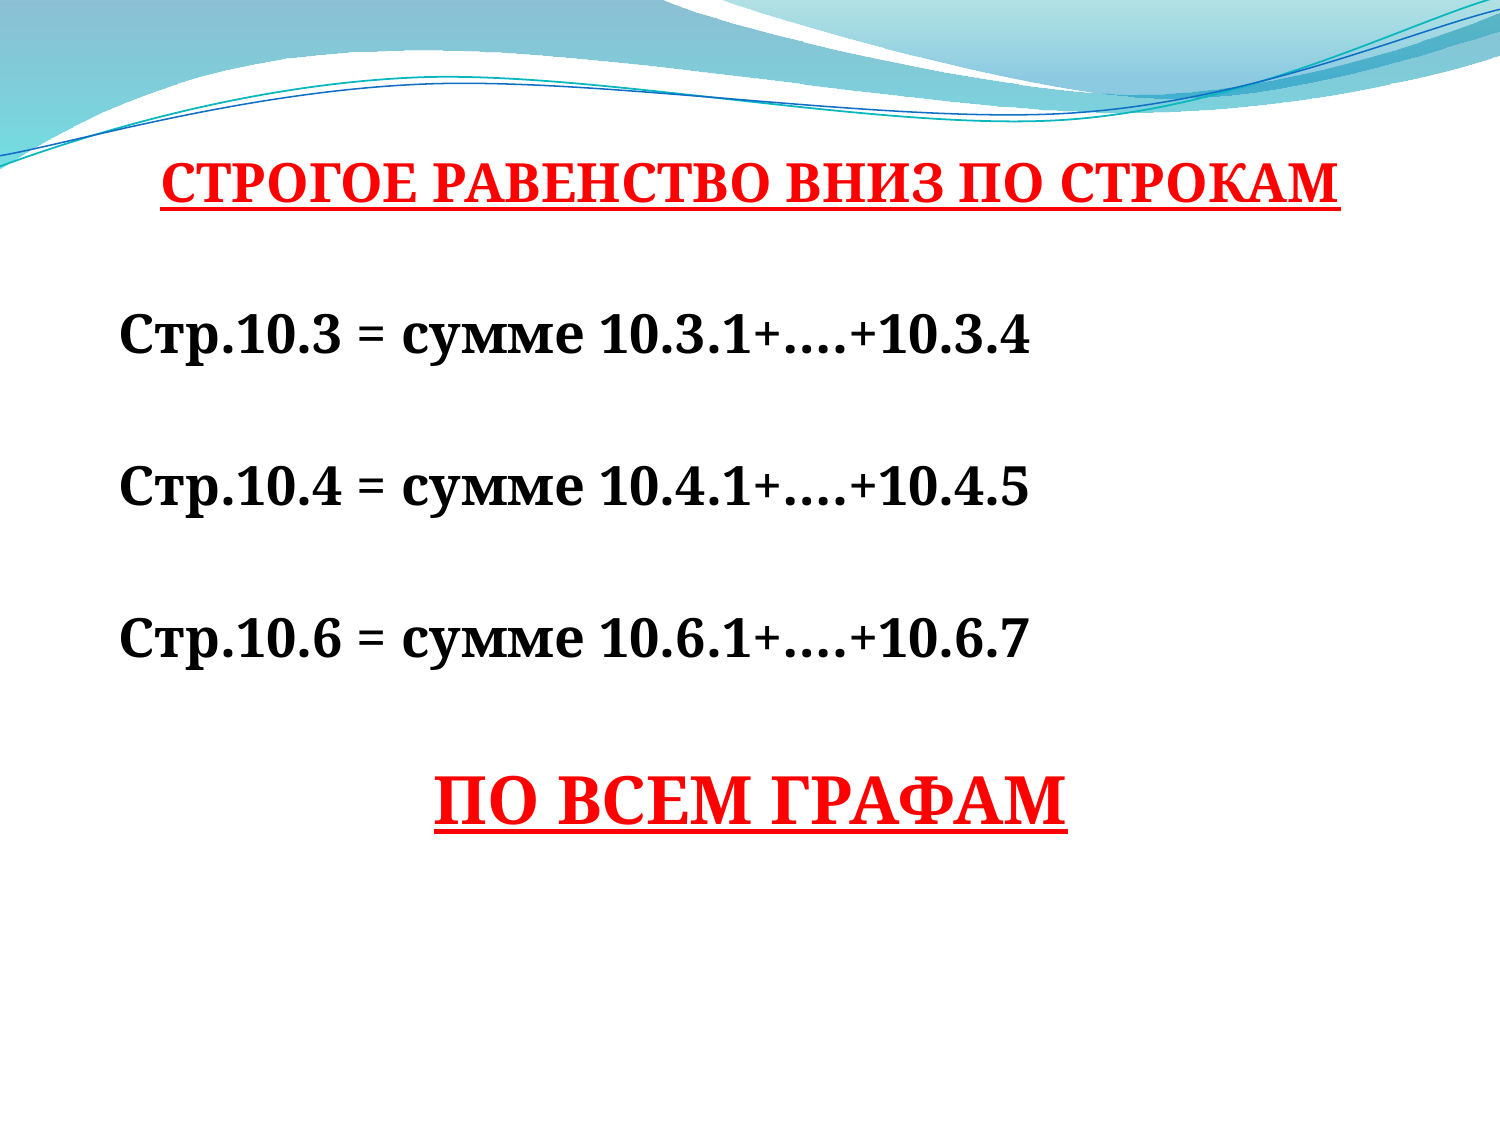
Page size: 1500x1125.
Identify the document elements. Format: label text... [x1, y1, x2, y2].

subtitle СТРОГОЕ РАВЕНСТВО ВНИЗ ПО СТРОКАМ Стр.10.3 = сумме 10.3.1+….+10.3.4 Стр.10.4 = сумме 10.4.1+….+10.4.5 Стр.10.6 = сумме 10.6.1+….+10.6.7 ПО ВСЕМ ГРАФАМ [118, 140, 1394, 856]
